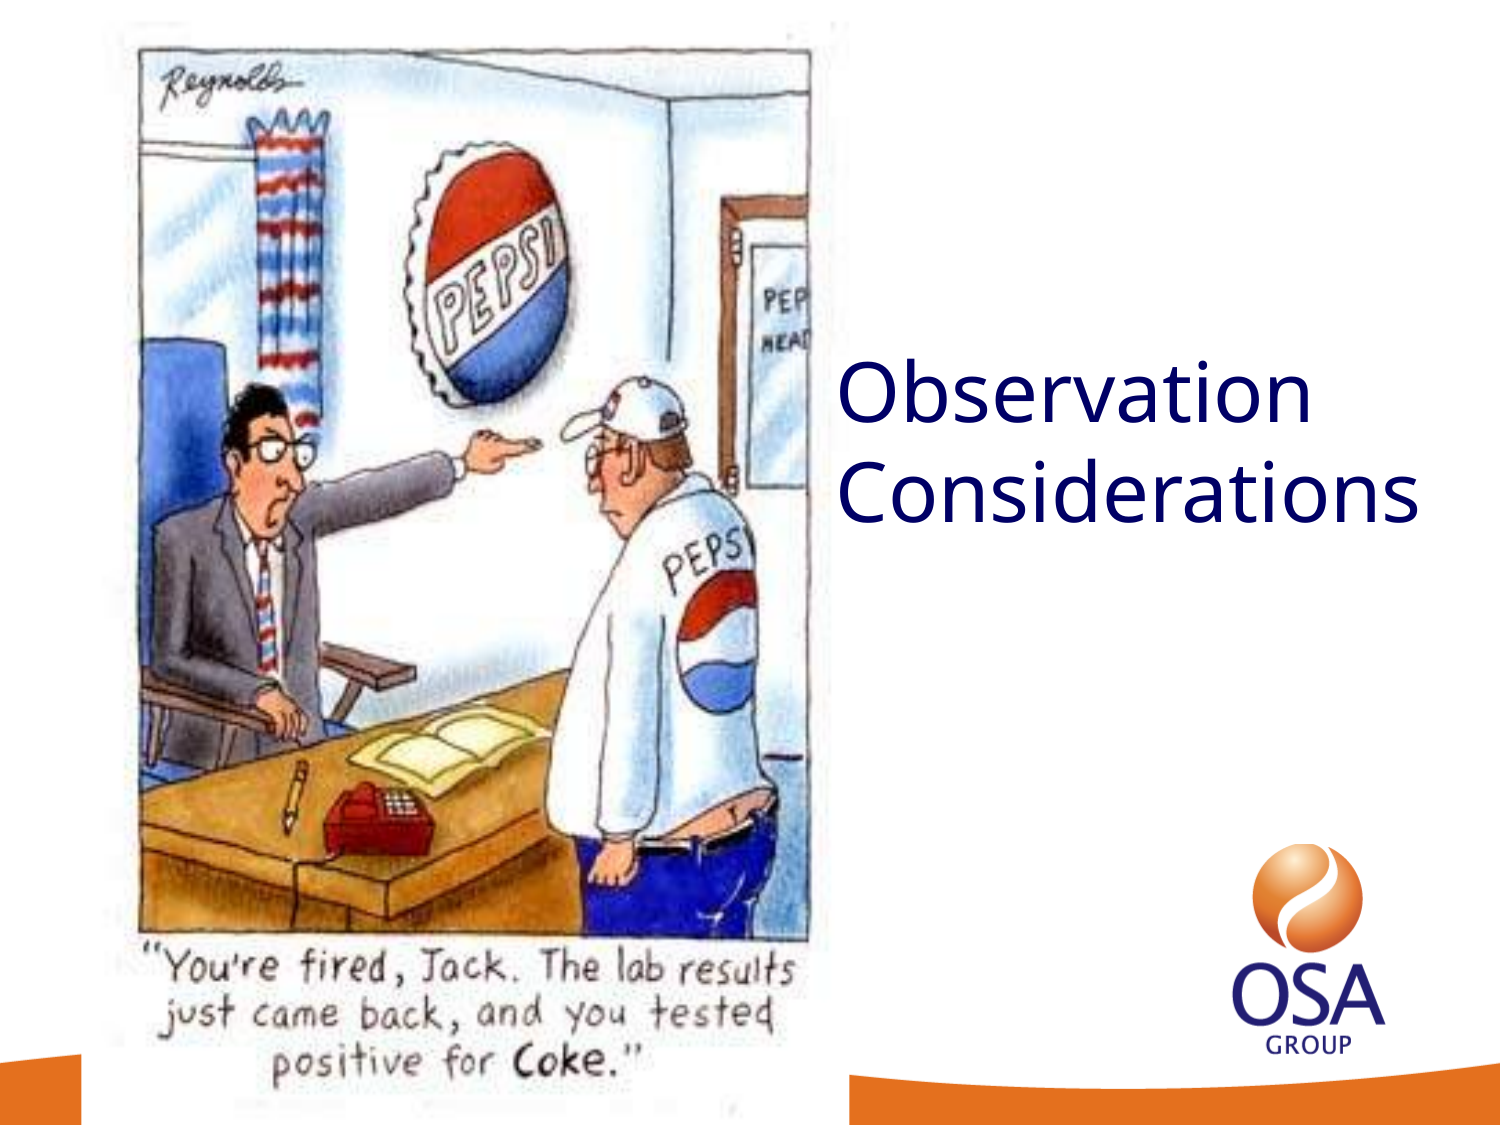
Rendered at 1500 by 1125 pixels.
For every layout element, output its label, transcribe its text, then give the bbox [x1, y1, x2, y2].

picture [0, 0, 1500, 1125]
text_box Observation Considerations [854, 332, 1500, 547]
